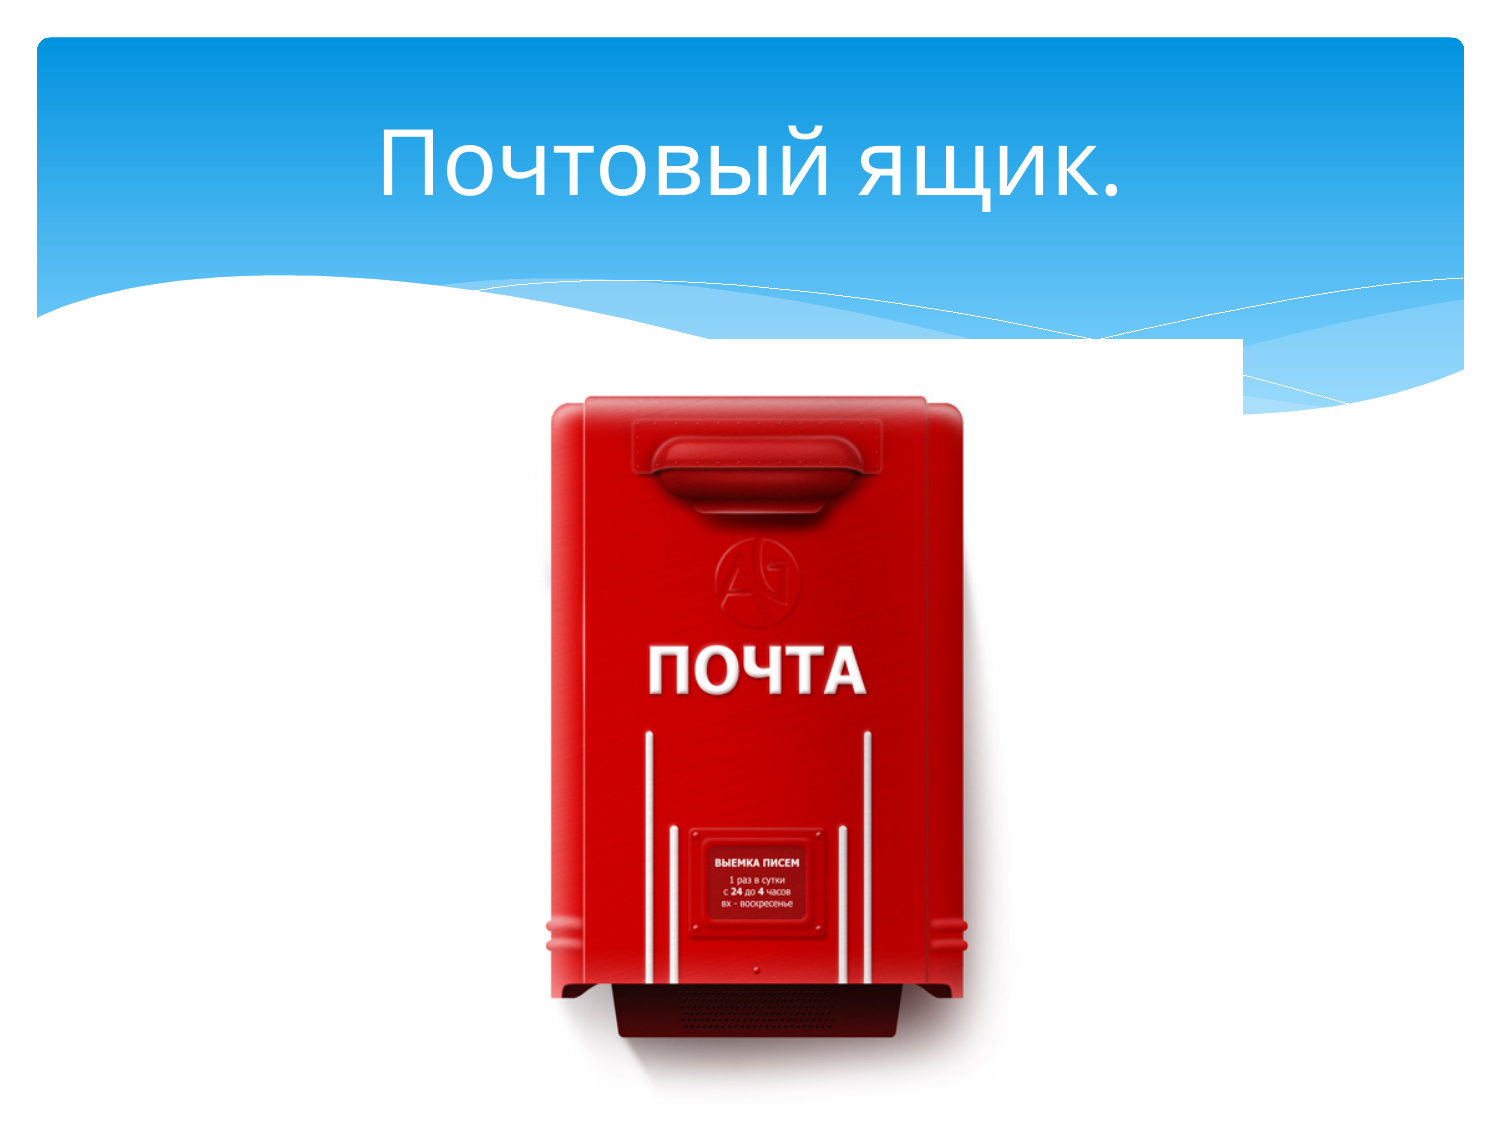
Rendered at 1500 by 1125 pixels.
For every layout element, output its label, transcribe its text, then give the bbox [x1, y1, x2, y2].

picture [245, 339, 1243, 1125]
title Почтовый ящик. [75, 55, 1425, 261]
